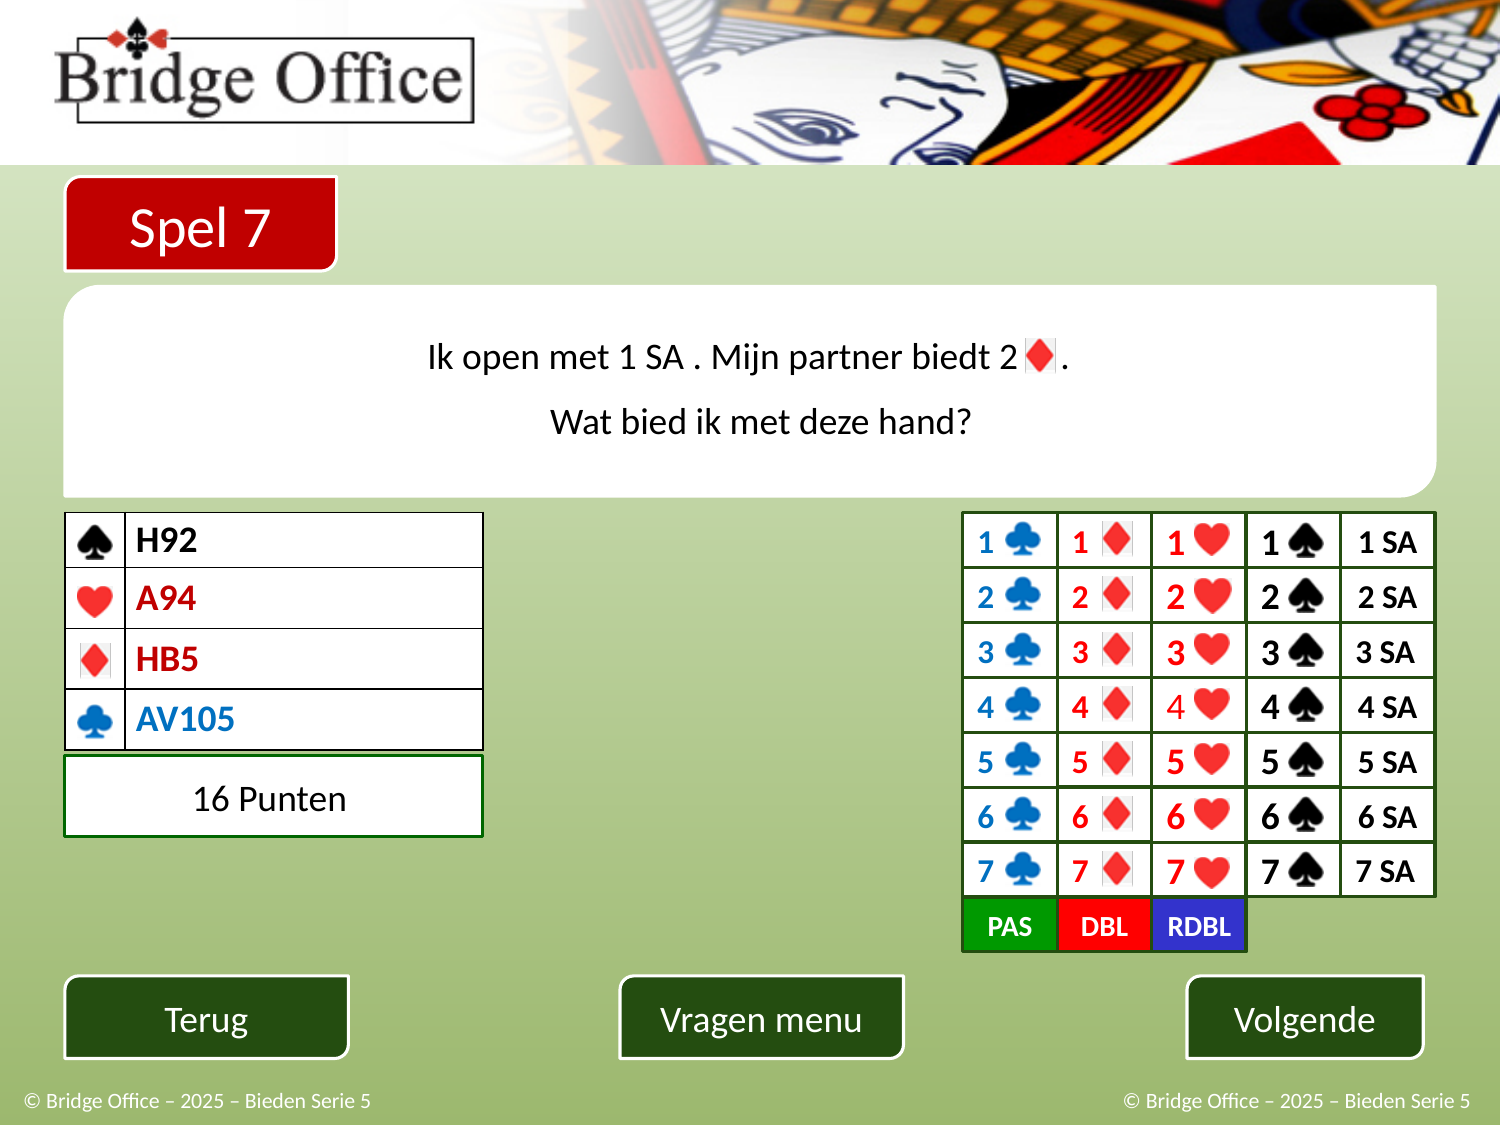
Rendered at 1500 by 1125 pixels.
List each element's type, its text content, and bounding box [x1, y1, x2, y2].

text_box 1 [1059, 511, 1153, 569]
text_box 7 [961, 841, 1056, 896]
text_box 1 [1245, 511, 1342, 569]
picture [1099, 851, 1135, 887]
picture [1288, 741, 1324, 778]
text_box 2 [1245, 569, 1339, 621]
text_box 3 [1056, 621, 1150, 676]
table_cell A94 [126, 568, 482, 628]
picture [1194, 633, 1230, 666]
picture [1022, 338, 1059, 374]
text_box 6 SA [1339, 786, 1437, 844]
text_box 6 [961, 786, 1056, 841]
picture [1004, 521, 1041, 558]
text_box 7 [1245, 841, 1339, 898]
text_box 3 SA [1339, 621, 1437, 676]
picture [1004, 686, 1041, 723]
picture [1288, 686, 1324, 723]
text_box 2 SA [1339, 569, 1437, 621]
text_box Wat bied ik met deze hand? [528, 389, 995, 450]
text_box 5 [1153, 734, 1248, 786]
picture [1193, 578, 1232, 614]
picture [1099, 521, 1135, 558]
text_box 6 [1245, 786, 1339, 841]
text_box 4 [1059, 676, 1150, 734]
picture [1099, 686, 1135, 723]
picture [77, 524, 114, 561]
text_box RDBL [1153, 898, 1248, 953]
table_cell [66, 629, 124, 688]
picture [1099, 631, 1135, 668]
text_box 2 [1153, 569, 1245, 621]
picture [1288, 576, 1324, 613]
table_cell HB5 [126, 629, 482, 688]
table_header [66, 513, 124, 567]
text_box © Bridge Office – 2025 – Bieden Serie 5 [1107, 1079, 1500, 1121]
picture [1288, 631, 1324, 668]
text_box Volgende [1185, 974, 1425, 1061]
text_box Ik open met 1 SA . Mijn partner biedt 2 . [394, 324, 1104, 385]
text_box DBL [1059, 898, 1153, 953]
table_cell [66, 568, 124, 628]
picture [1099, 741, 1135, 778]
text_box 7 [1056, 841, 1150, 898]
picture [0, 0, 1500, 166]
text_box 5 [1248, 734, 1339, 786]
picture [1004, 796, 1041, 833]
text_box 3 [961, 621, 1056, 676]
picture [1193, 743, 1230, 776]
text_box PAS [961, 896, 1059, 953]
text_box 4 [1150, 676, 1245, 734]
text_box 4 [961, 676, 1059, 734]
text_box 1 [1153, 511, 1245, 569]
text_box 6 [1150, 786, 1245, 841]
picture [1004, 851, 1041, 887]
picture [1288, 521, 1325, 558]
text_box 1 SA [1342, 511, 1437, 569]
picture [1004, 576, 1041, 613]
picture [77, 643, 114, 679]
text_box 6 [1056, 786, 1150, 841]
text_box 7 [1150, 841, 1245, 898]
picture [1004, 631, 1041, 668]
text_box © Bridge Office – 2025 – Bieden Serie 5 [8, 1079, 393, 1121]
picture [1004, 741, 1041, 778]
picture [77, 703, 114, 740]
picture [1288, 796, 1324, 832]
text_box Terug [63, 974, 350, 1061]
text_box Vragen menu [618, 974, 906, 1061]
picture [1099, 576, 1135, 613]
text_box [63, 284, 1437, 498]
picture [1193, 798, 1230, 830]
picture [77, 585, 114, 618]
table_header H92 [126, 513, 482, 567]
text_box 3 [1150, 621, 1245, 676]
table_cell [66, 690, 124, 749]
text_box Spel 7 [63, 179, 339, 273]
text_box 7 SA [1339, 844, 1437, 898]
picture [1193, 857, 1230, 890]
text_box 5 [961, 734, 1059, 786]
picture [1099, 796, 1135, 833]
text_box 4 SA [1339, 676, 1437, 734]
text_box 2 [1056, 569, 1153, 621]
text_box 5 SA [1339, 734, 1437, 786]
text_box 1 [961, 511, 1059, 569]
picture [1193, 523, 1230, 556]
text_box 3 [1245, 621, 1339, 676]
text_box 5 [1059, 734, 1153, 786]
text_box 2 [961, 569, 1056, 621]
picture [1288, 851, 1324, 887]
picture [1193, 688, 1230, 721]
text_box 16 Punten [63, 754, 484, 838]
table_cell AV105 [126, 690, 482, 749]
text_box 4 [1245, 676, 1339, 734]
